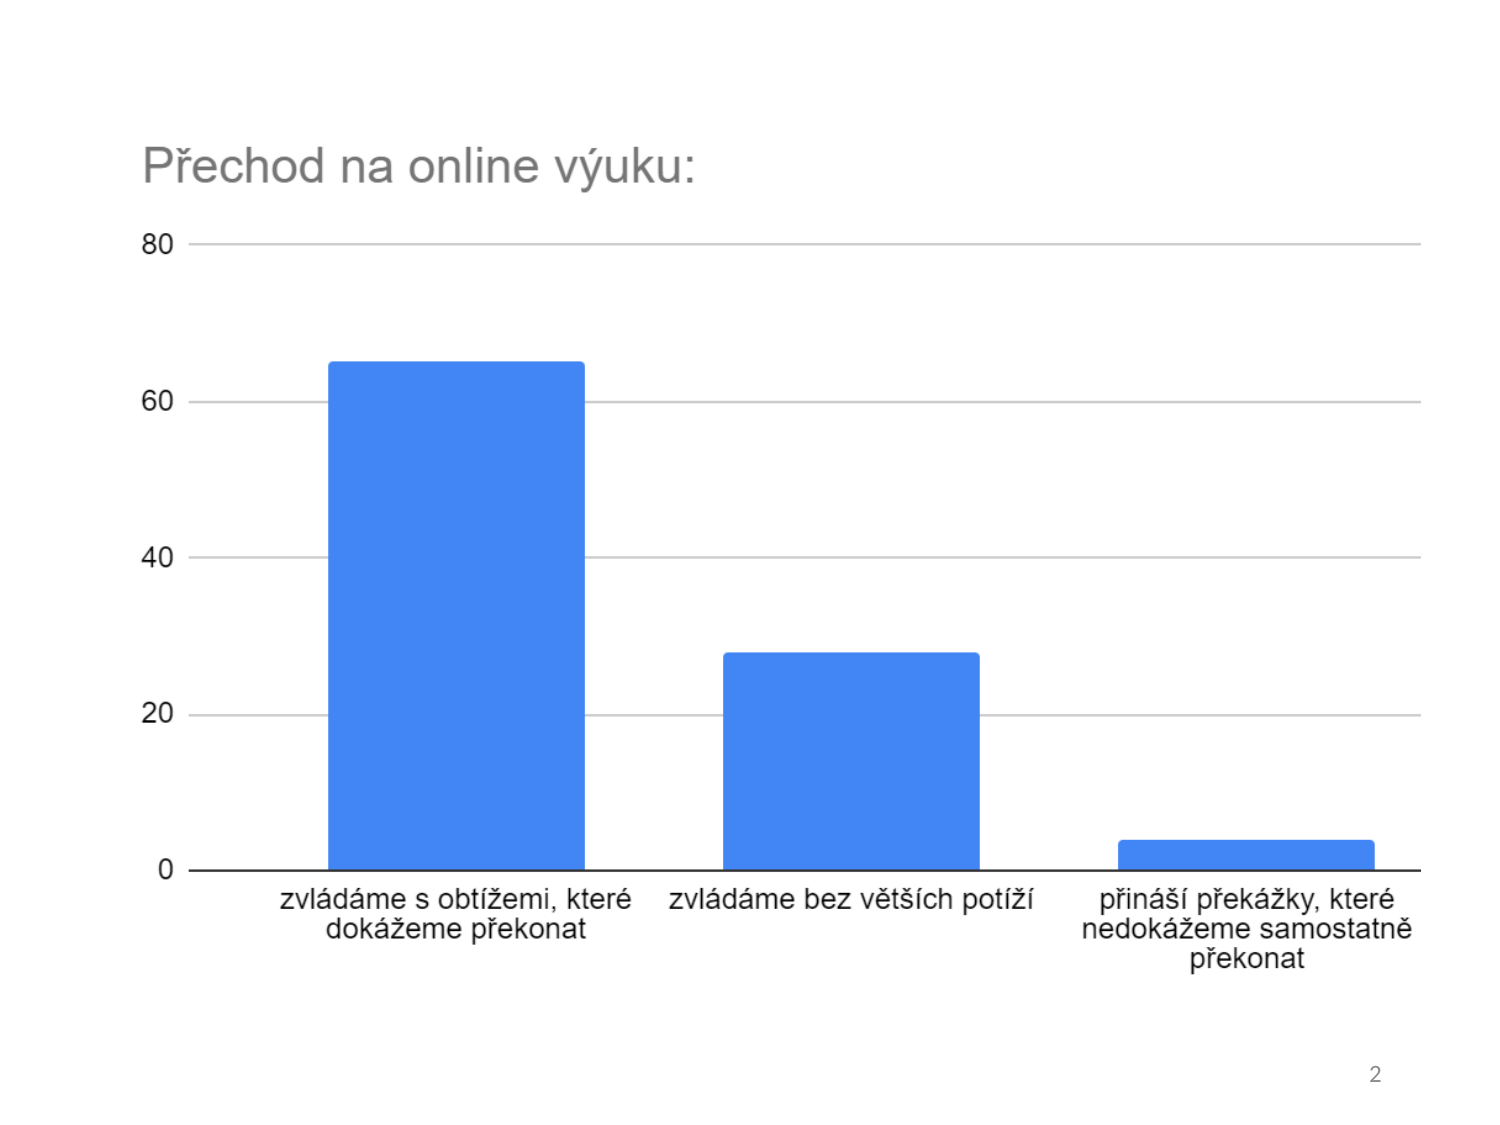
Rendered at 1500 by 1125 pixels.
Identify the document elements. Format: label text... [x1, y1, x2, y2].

slide_number 2 [1059, 1042, 1397, 1103]
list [79, 105, 1421, 1020]
